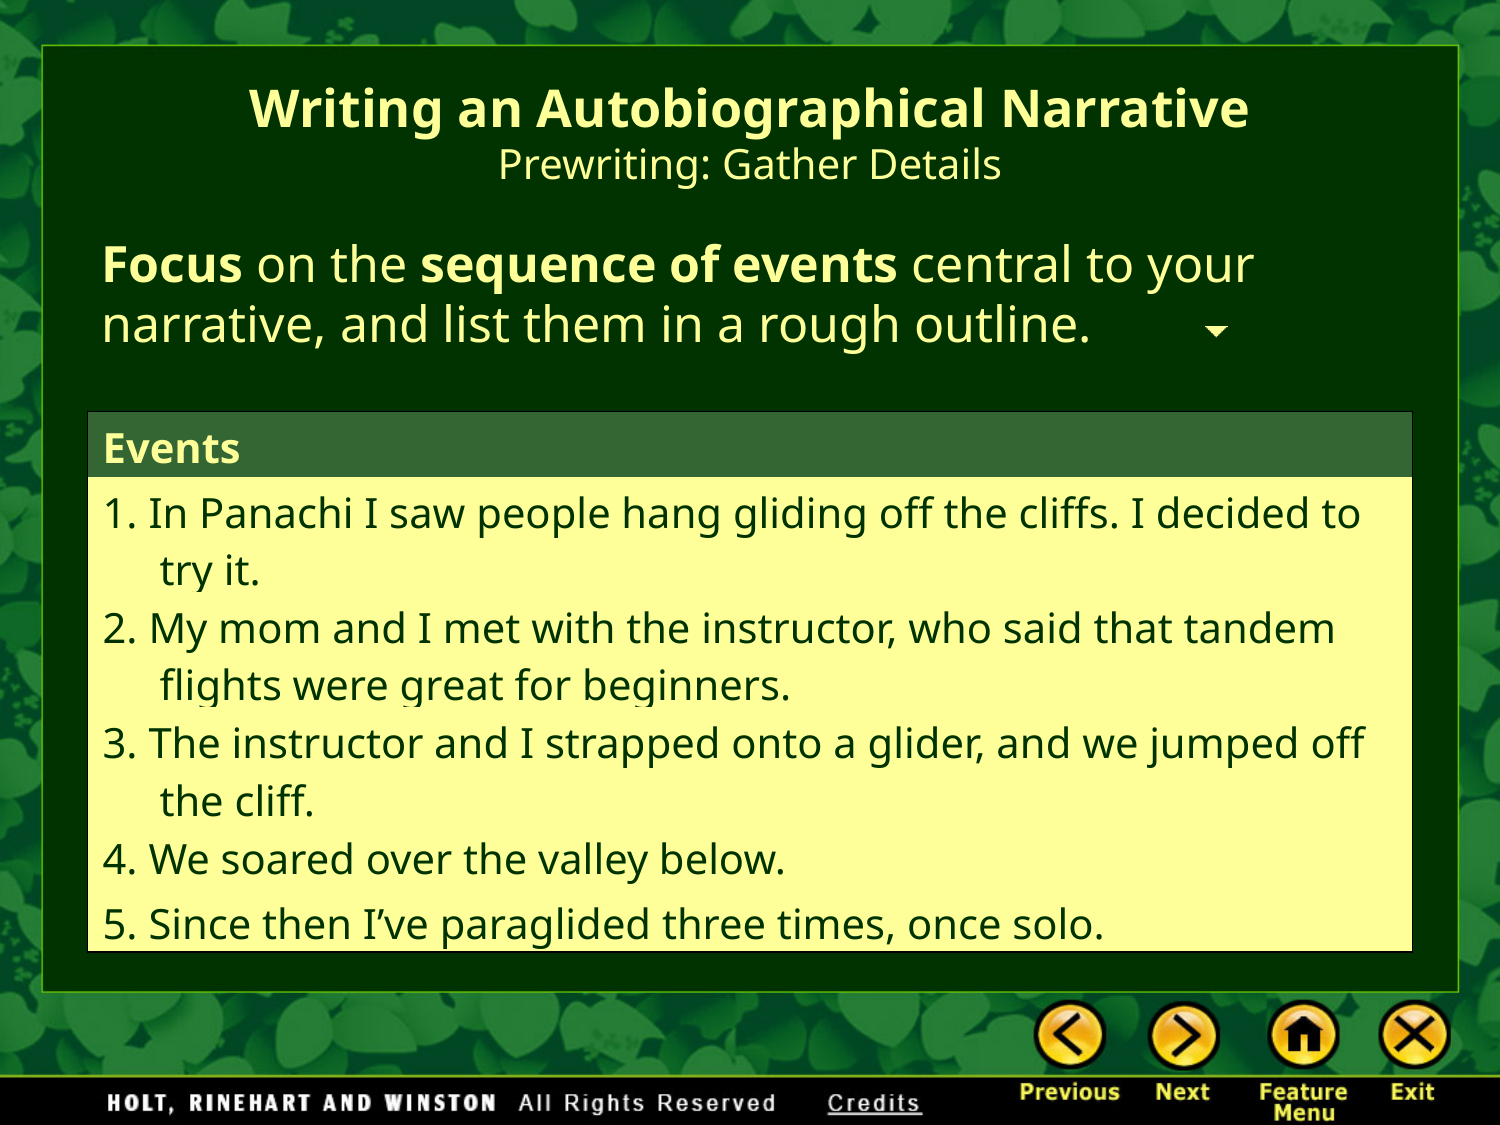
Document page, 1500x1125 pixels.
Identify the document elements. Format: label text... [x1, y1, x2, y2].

table_header Events [88, 412, 1412, 477]
table_cell 2. My mom and I met with the instructor, who said that tandem flights were great for beginners. [88, 592, 1412, 707]
table_cell 1. In Panachi I saw people hang gliding off the cliffs. I decided to try it. [88, 477, 1412, 592]
title Writing an Autobiographical Narrative Prewriting: Gather Details [87, 87, 1413, 176]
table_cell 5. Since then I’ve paraglided three times, once solo. [88, 887, 1412, 951]
table_cell 3. The instructor and I strapped onto a glider, and we jumped off the cliff. [88, 707, 1412, 822]
text_box Focus on the sequence of events central to your narrative, and list them in a rough outline. [86, 225, 1450, 360]
table_cell 4. We soared over the valley below. [88, 822, 1412, 887]
picture [0, 0, 1500, 1125]
